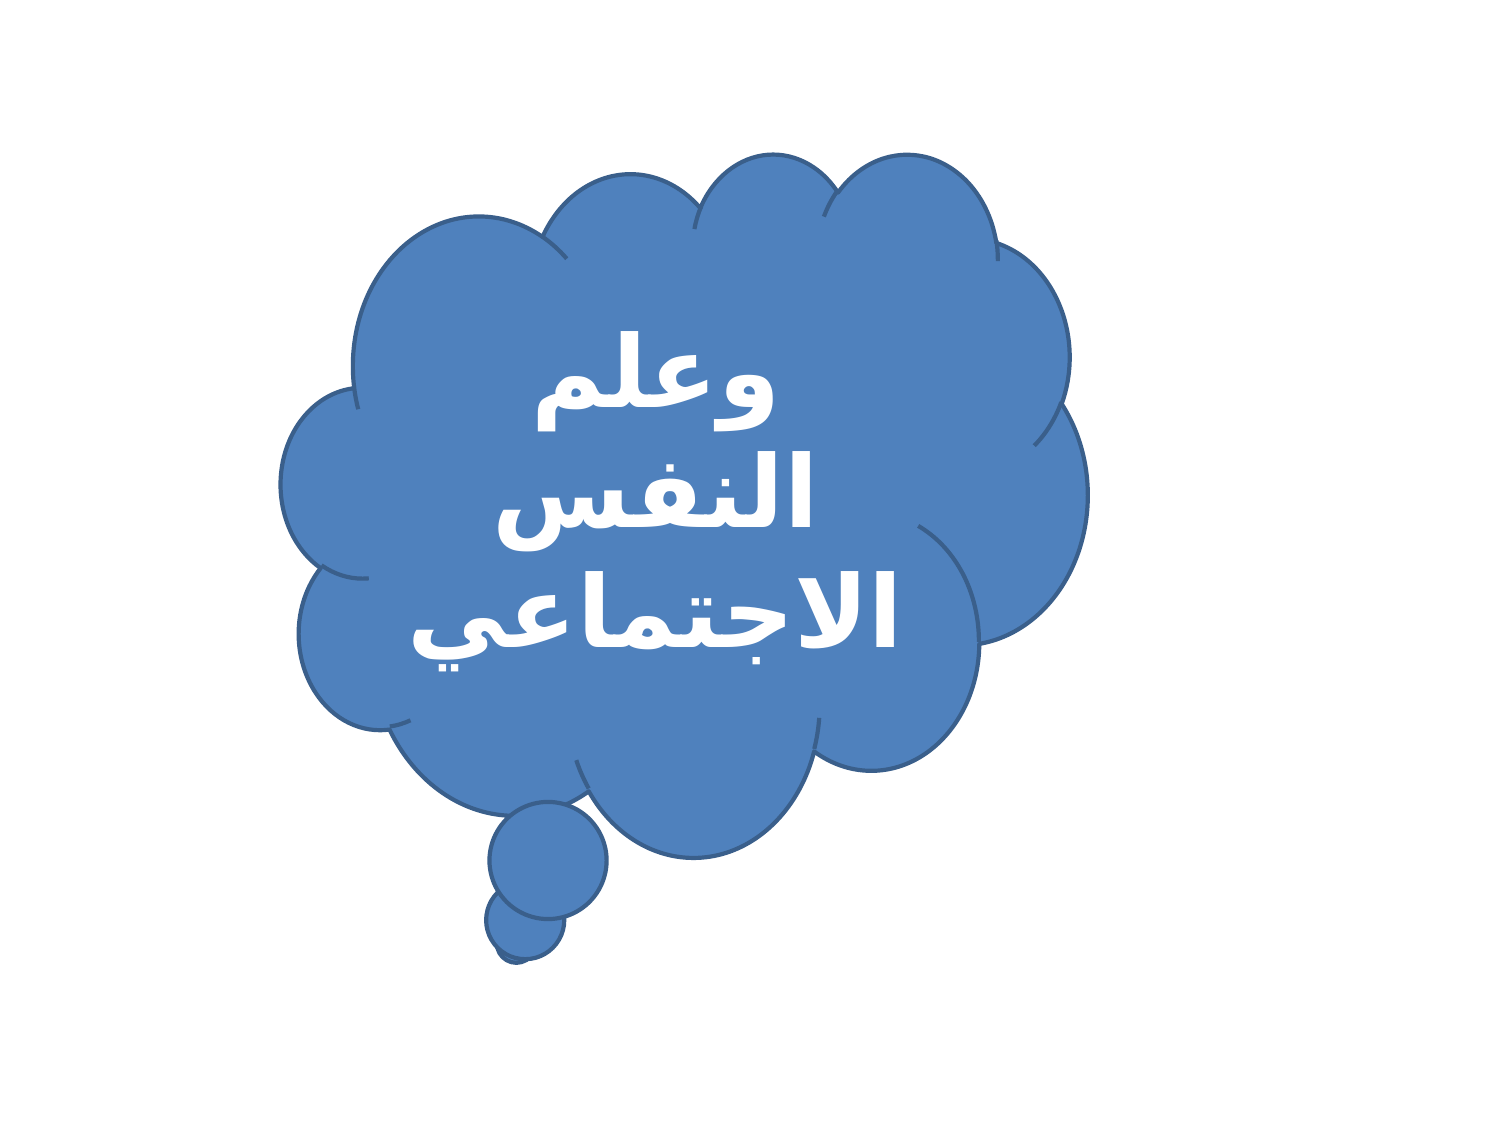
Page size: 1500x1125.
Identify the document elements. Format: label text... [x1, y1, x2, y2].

text_box وعلم النفس الاجتماعي [278, 152, 1090, 965]
